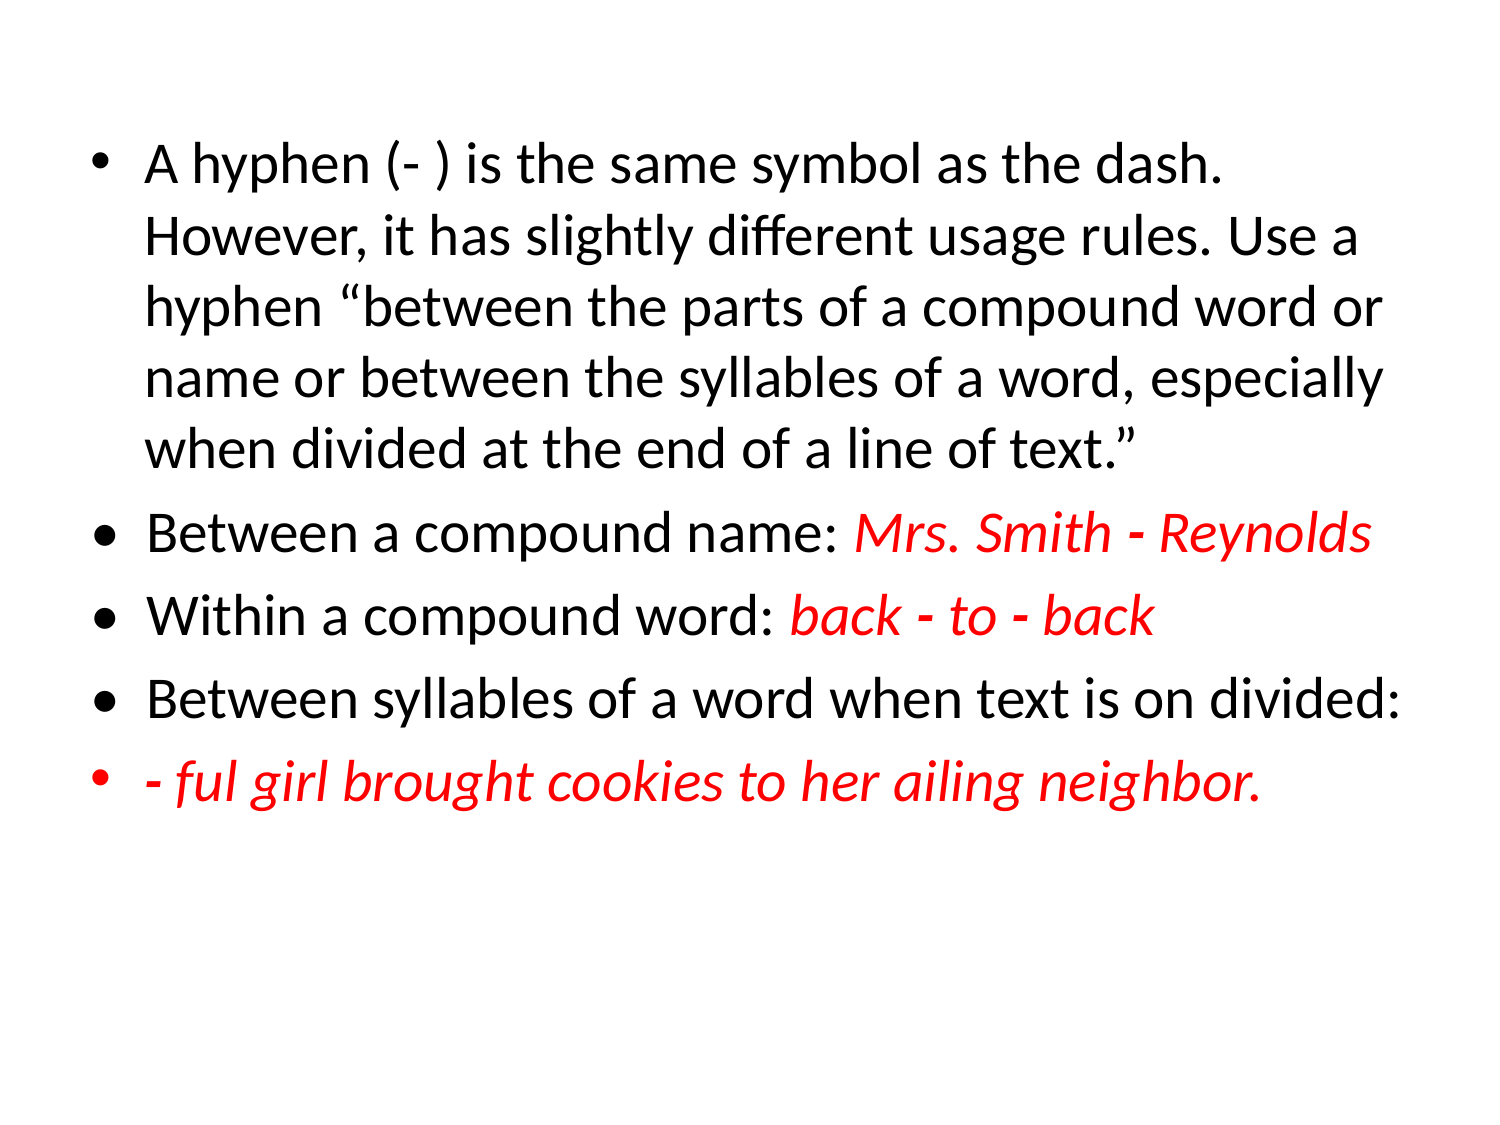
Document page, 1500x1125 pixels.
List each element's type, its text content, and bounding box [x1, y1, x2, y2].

list A hyphen (- ) is the same symbol as the dash. However, it has slightly different usage rules. Use a hyphen “between the parts of a compound word or name or between the syllables of a word, especially when divided at the end of a line of text.” • Between a compound name: Mrs. Smith - Reynolds • Within a compound word: back - to - back • Between syllables of a word when text is on divided: - ful girl brought cookies to her ailing neighbor. [75, 117, 1425, 1005]
